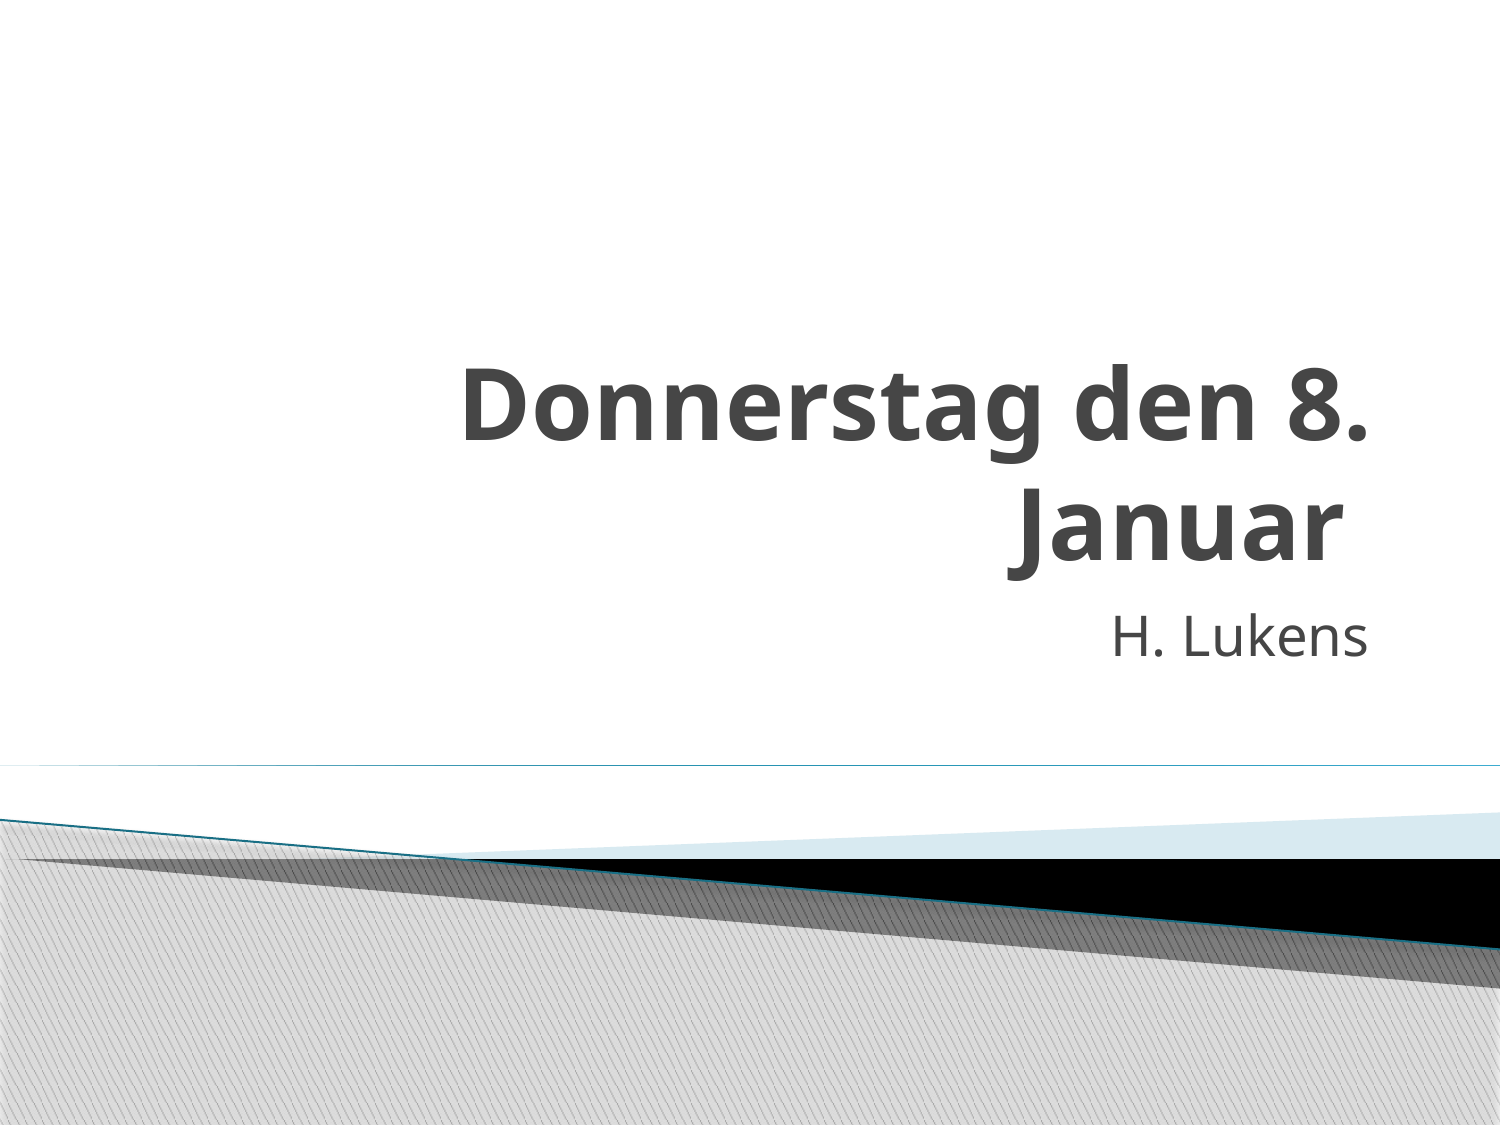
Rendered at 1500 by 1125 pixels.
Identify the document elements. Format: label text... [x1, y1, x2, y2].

picture [5, 859, 1500, 989]
subtitle H. Lukens [112, 592, 1388, 790]
title Donnerstag den 8. Januar [112, 287, 1388, 588]
